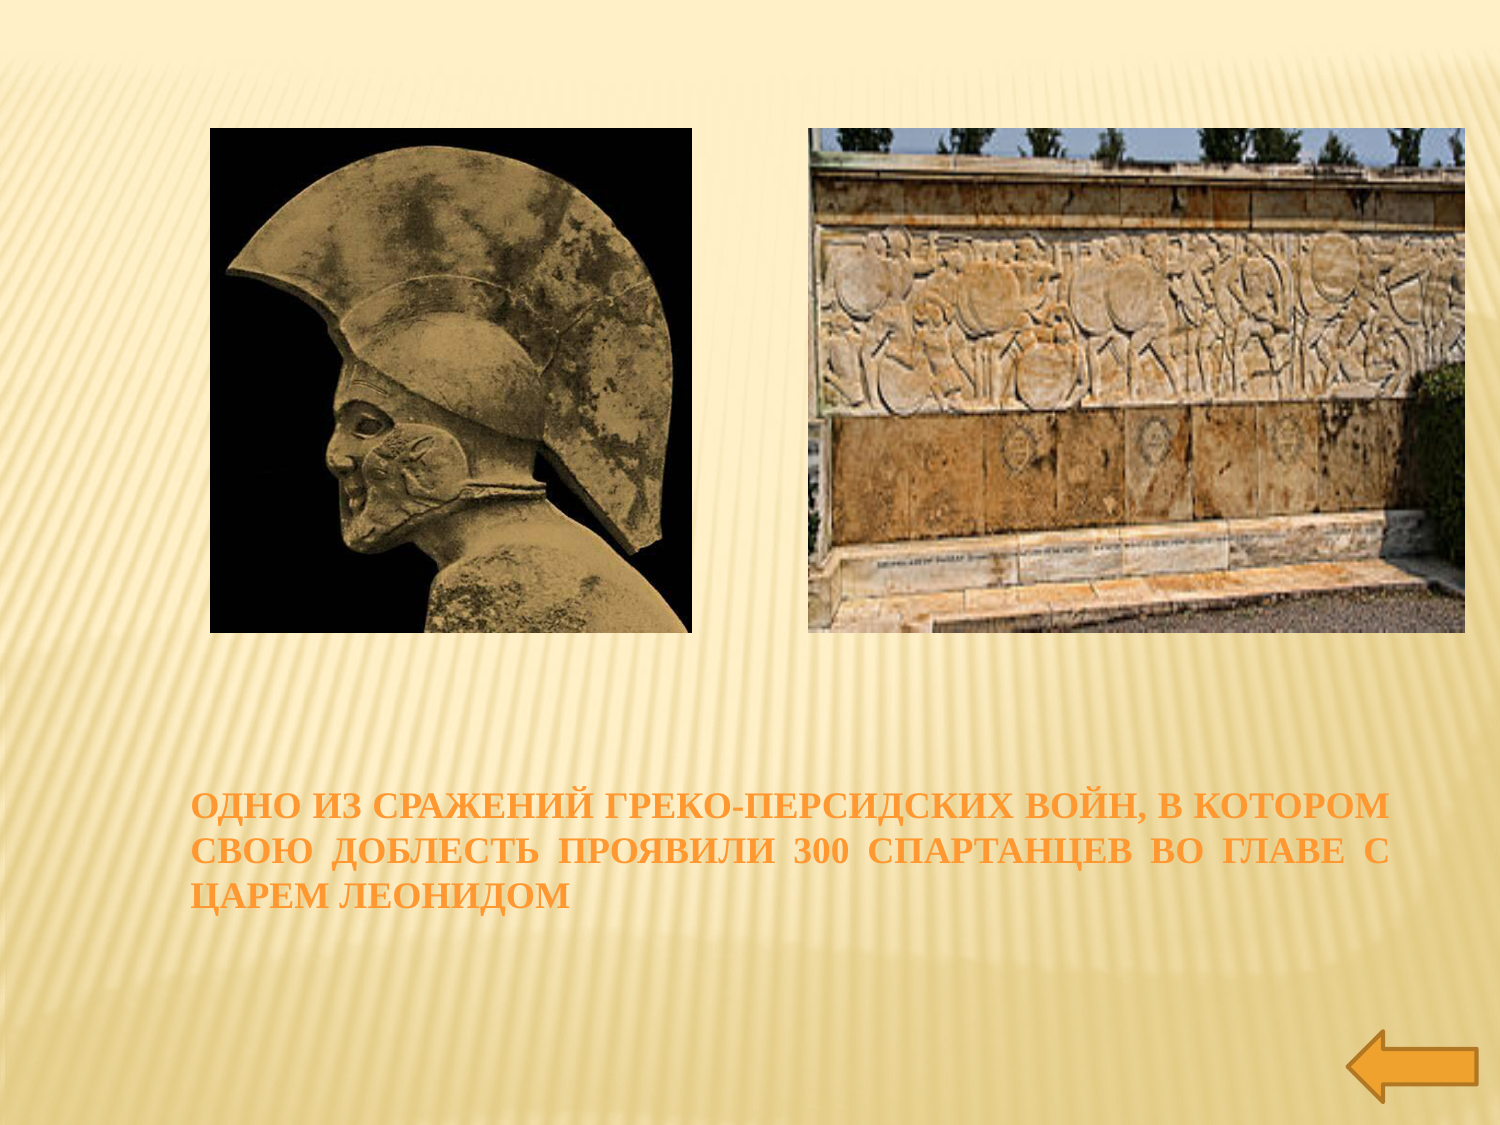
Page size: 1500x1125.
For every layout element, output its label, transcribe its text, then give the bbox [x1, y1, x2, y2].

picture [210, 128, 692, 634]
text_box Одно из сражений греко-персидских войн, в котором свою доблесть проявили 300 спартанцев во главе с царем Леонидом [175, 773, 1407, 924]
picture [808, 128, 1466, 634]
text_box [1345, 1029, 1479, 1105]
